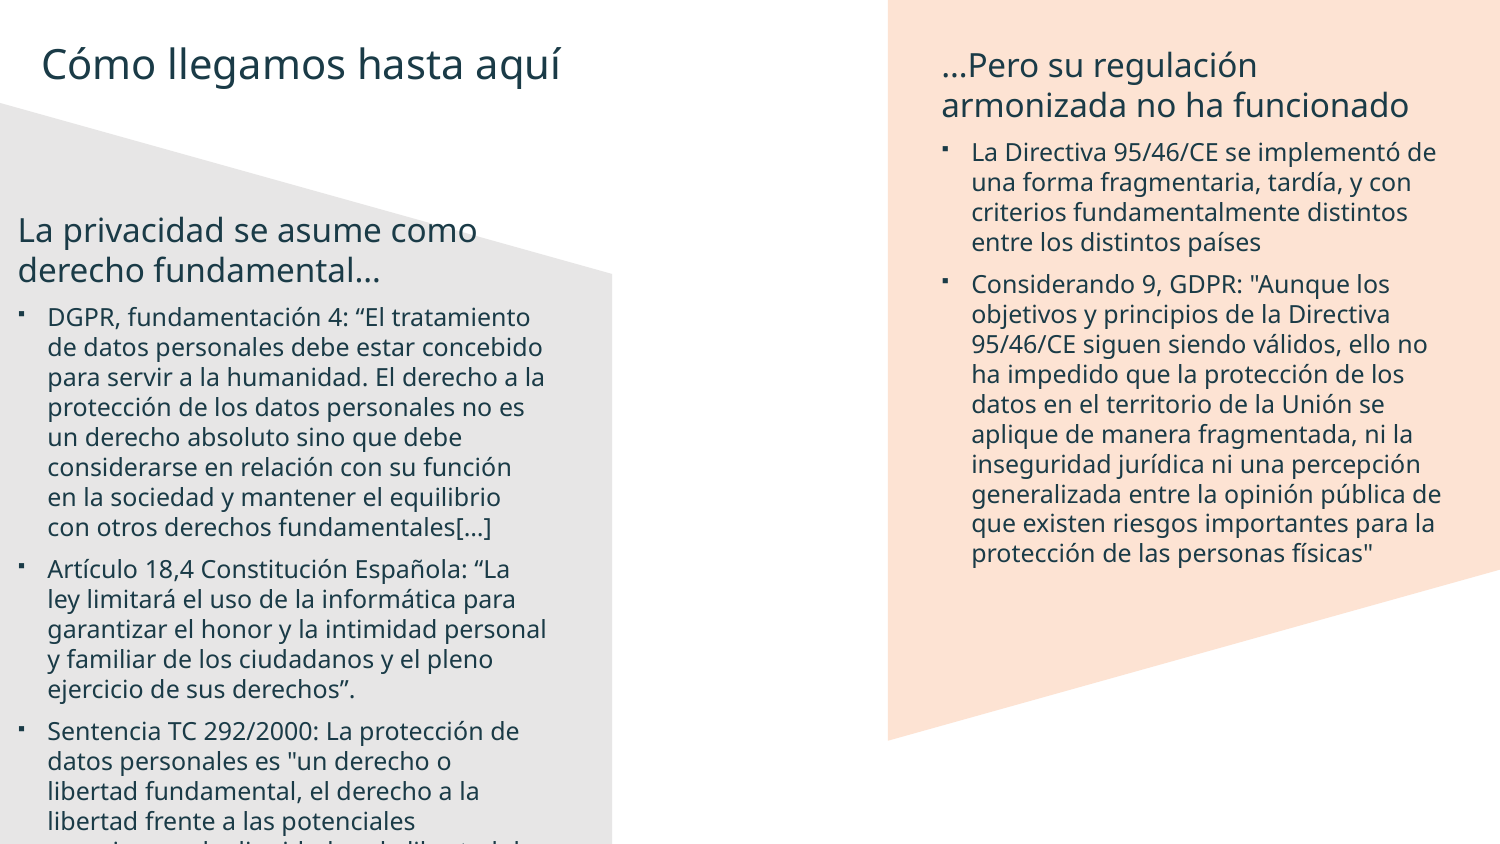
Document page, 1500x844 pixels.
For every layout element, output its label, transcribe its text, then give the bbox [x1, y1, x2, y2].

text_box …Pero su regulación armonizada no ha funcionado La Directiva 95/46/CE se implementó de una forma fragmentaria, tardía, y con criterios fundamentalmente distintos entre los distintos países Considerando 9, GDPR: "Aunque los objetivos y principios de la Directiva 95/46/CE siguen siendo válidos, ello no ha impedido que la protección de los datos en el territorio de la Unión se aplique de manera fragmentada, ni la inseguridad jurídica ni una percepción generalizada entre la opinión pública de que existen riesgos importantes para la protección de las personas físicas" [941, 43, 1453, 304]
text_box [0, 101, 614, 844]
text_box [886, 0, 1500, 743]
title Cómo llegamos hasta aquí [41, 43, 941, 157]
text_box La privacidad se asume como derecho fundamental… DGPR, fundamentación 4: “El tratamiento de datos personales debe estar concebido para servir a la humanidad. El derecho a la protección de los datos personales no es un derecho absoluto sino que debe considerarse en relación con su función en la sociedad y mantener el equilibrio con otros derechos fundamentales[…] Artículo 18,4 Constitución Española: “La ley limitará el uso de la informática para garantizar el honor y la intimidad personal y familiar de los ciudadanos y el pleno ejercicio de sus derechos”. Sentencia TC 292/2000: La protección de datos personales es "un derecho o libertad fundamental, el derecho a la libertad frente a las potenciales agresiones a la dignidad y a la libertad de la persona provenientes de un uso ilegítimo del tratamiento mecanizado de datos" [17, 209, 549, 380]
title Cómo llegamos hasta aquí [1453, 43, 1459, 157]
